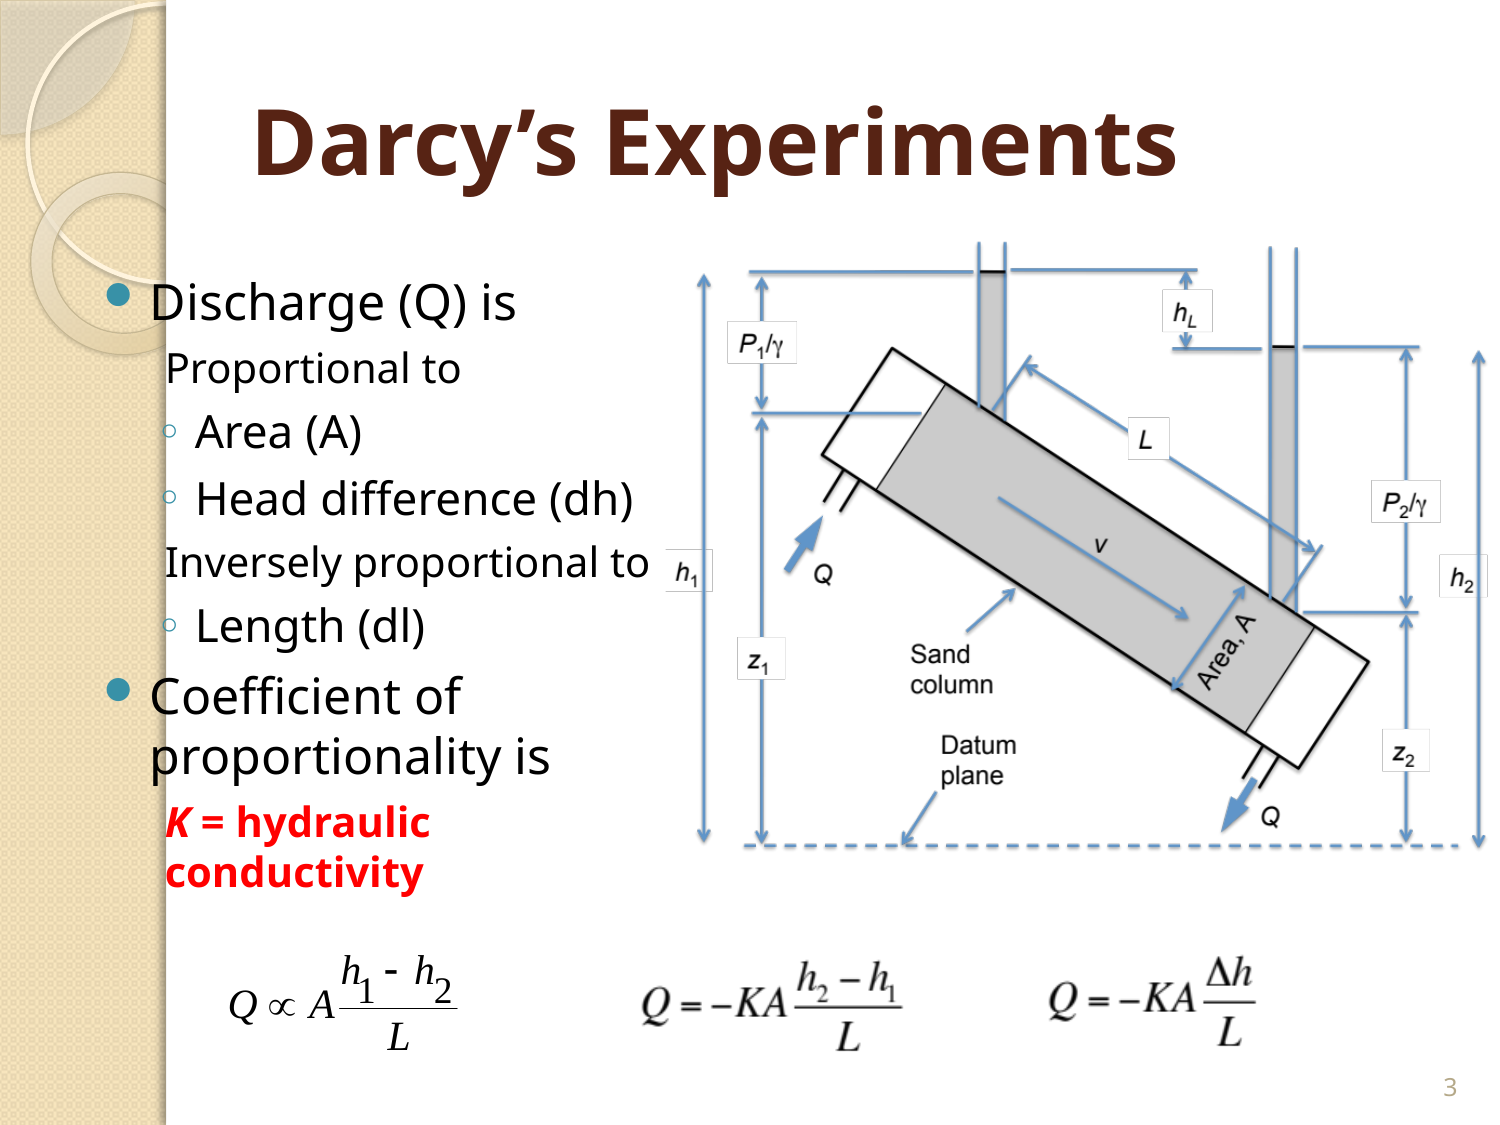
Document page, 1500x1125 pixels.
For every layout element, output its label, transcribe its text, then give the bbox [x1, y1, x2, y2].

title Darcy’s Experiments [235, 45, 1466, 233]
slide_number 3 [1413, 1034, 1488, 1113]
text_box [225, 947, 462, 1057]
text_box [1046, 947, 1258, 1049]
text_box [639, 951, 907, 1053]
picture [665, 239, 1494, 885]
list Discharge (Q) is Proportional to Area (A) Head difference (dh) Inversely proportional to Length (dl) Coefficient of proportionality is K = hydraulic conductivity [75, 262, 700, 1005]
